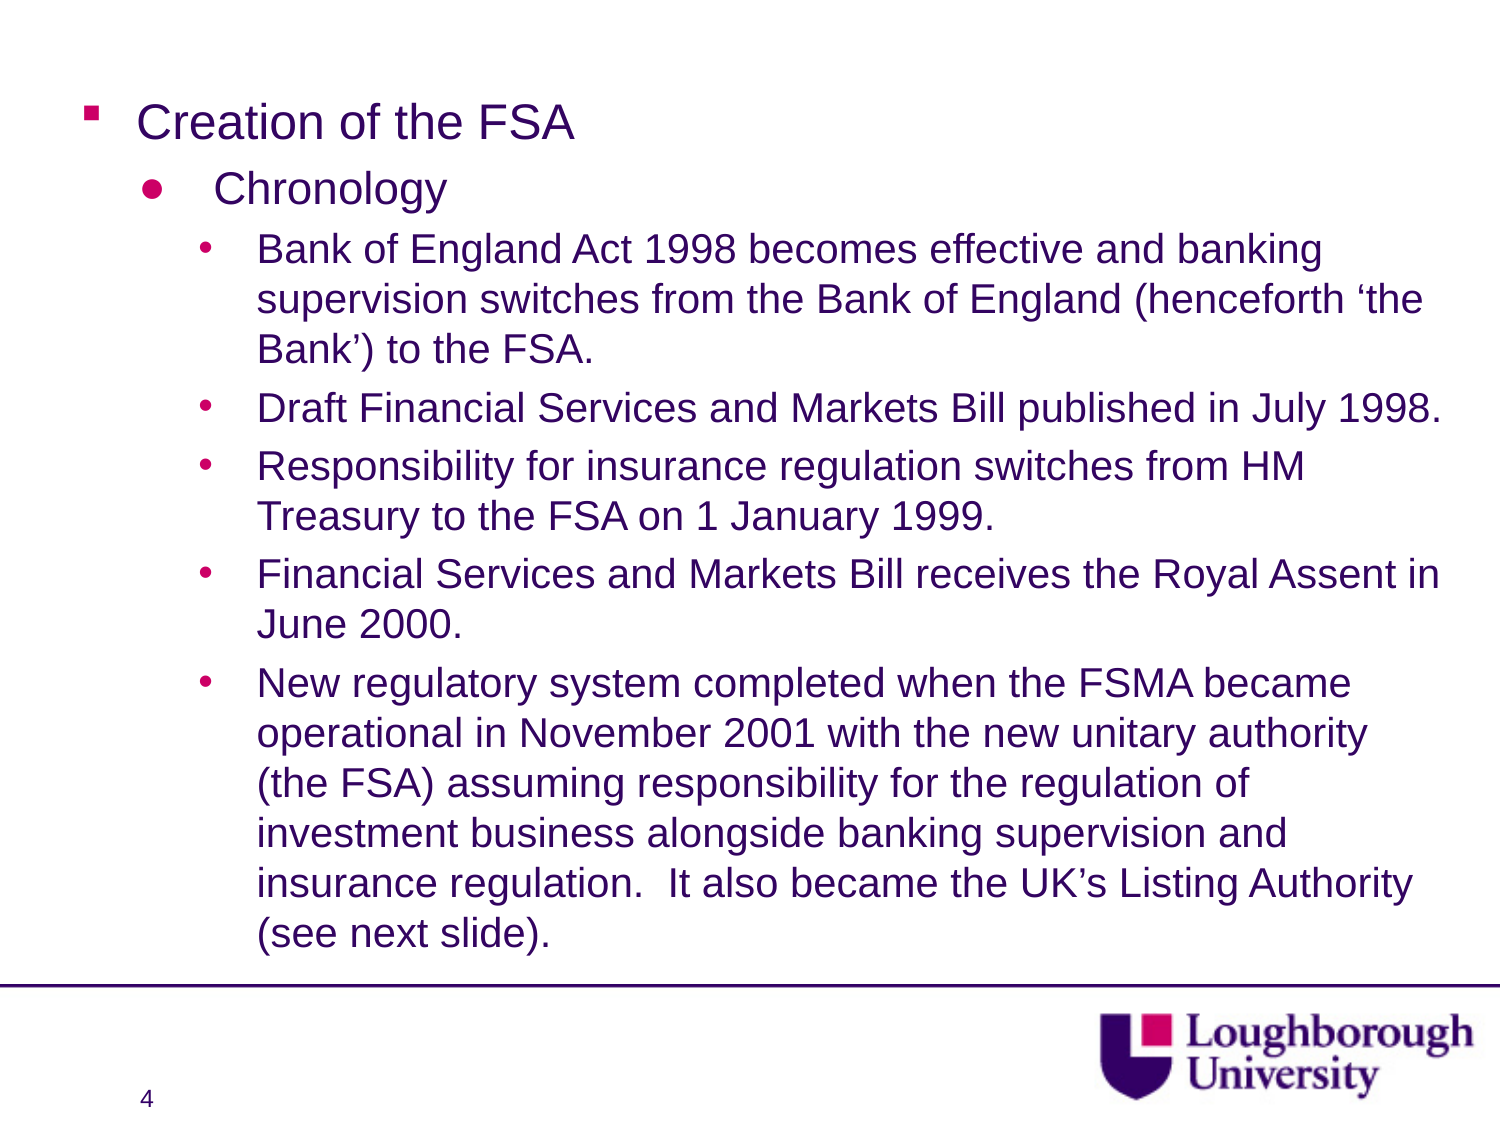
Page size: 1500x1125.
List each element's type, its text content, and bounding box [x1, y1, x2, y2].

slide_number 4 [124, 1074, 226, 1107]
list Creation of the FSA Chronology Bank of England Act 1998 becomes effective and banking supervision switches from the Bank of England (henceforth ‘the Bank’) to the FSA. Draft Financial Services and Markets Bill published in July 1998. Responsibility for insurance regulation switches from HM Treasury to the FSA on 1 January 1999. Financial Services and Markets Bill receives the Royal Assent in June 2000. New regulatory system completed when the FSMA became operational in November 2001 with the new unitary authority (the FSA) assuming responsibility for the regulation of investment business alongside banking supervision and insurance regulation. It also became the UK’s Listing Authority (see next slide). [64, 172, 1459, 873]
picture [0, 984, 1500, 1125]
